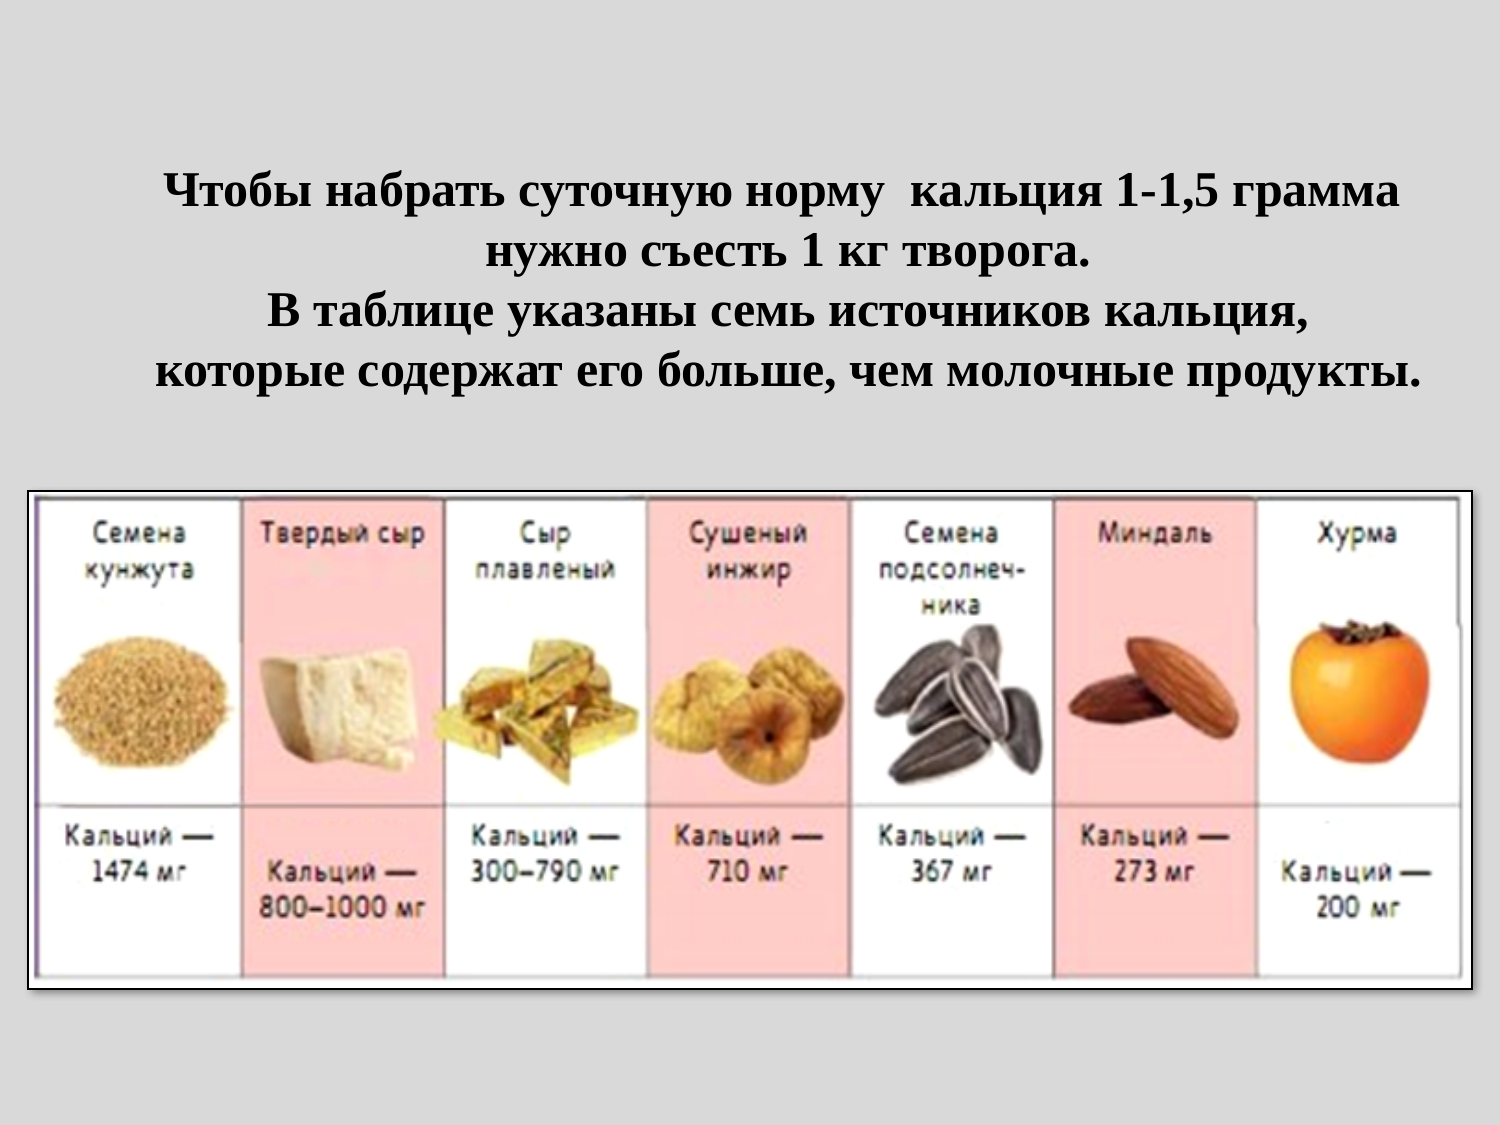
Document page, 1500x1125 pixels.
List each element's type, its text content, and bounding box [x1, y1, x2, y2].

text_box Чтобы набрать суточную норму кальция 1-1,5 грамма нужно съесть 1 кг творога. В таблице указаны семь источников кальция, которые содержат его больше, чем молочные продукты. [76, 148, 1500, 404]
picture [29, 491, 1471, 988]
